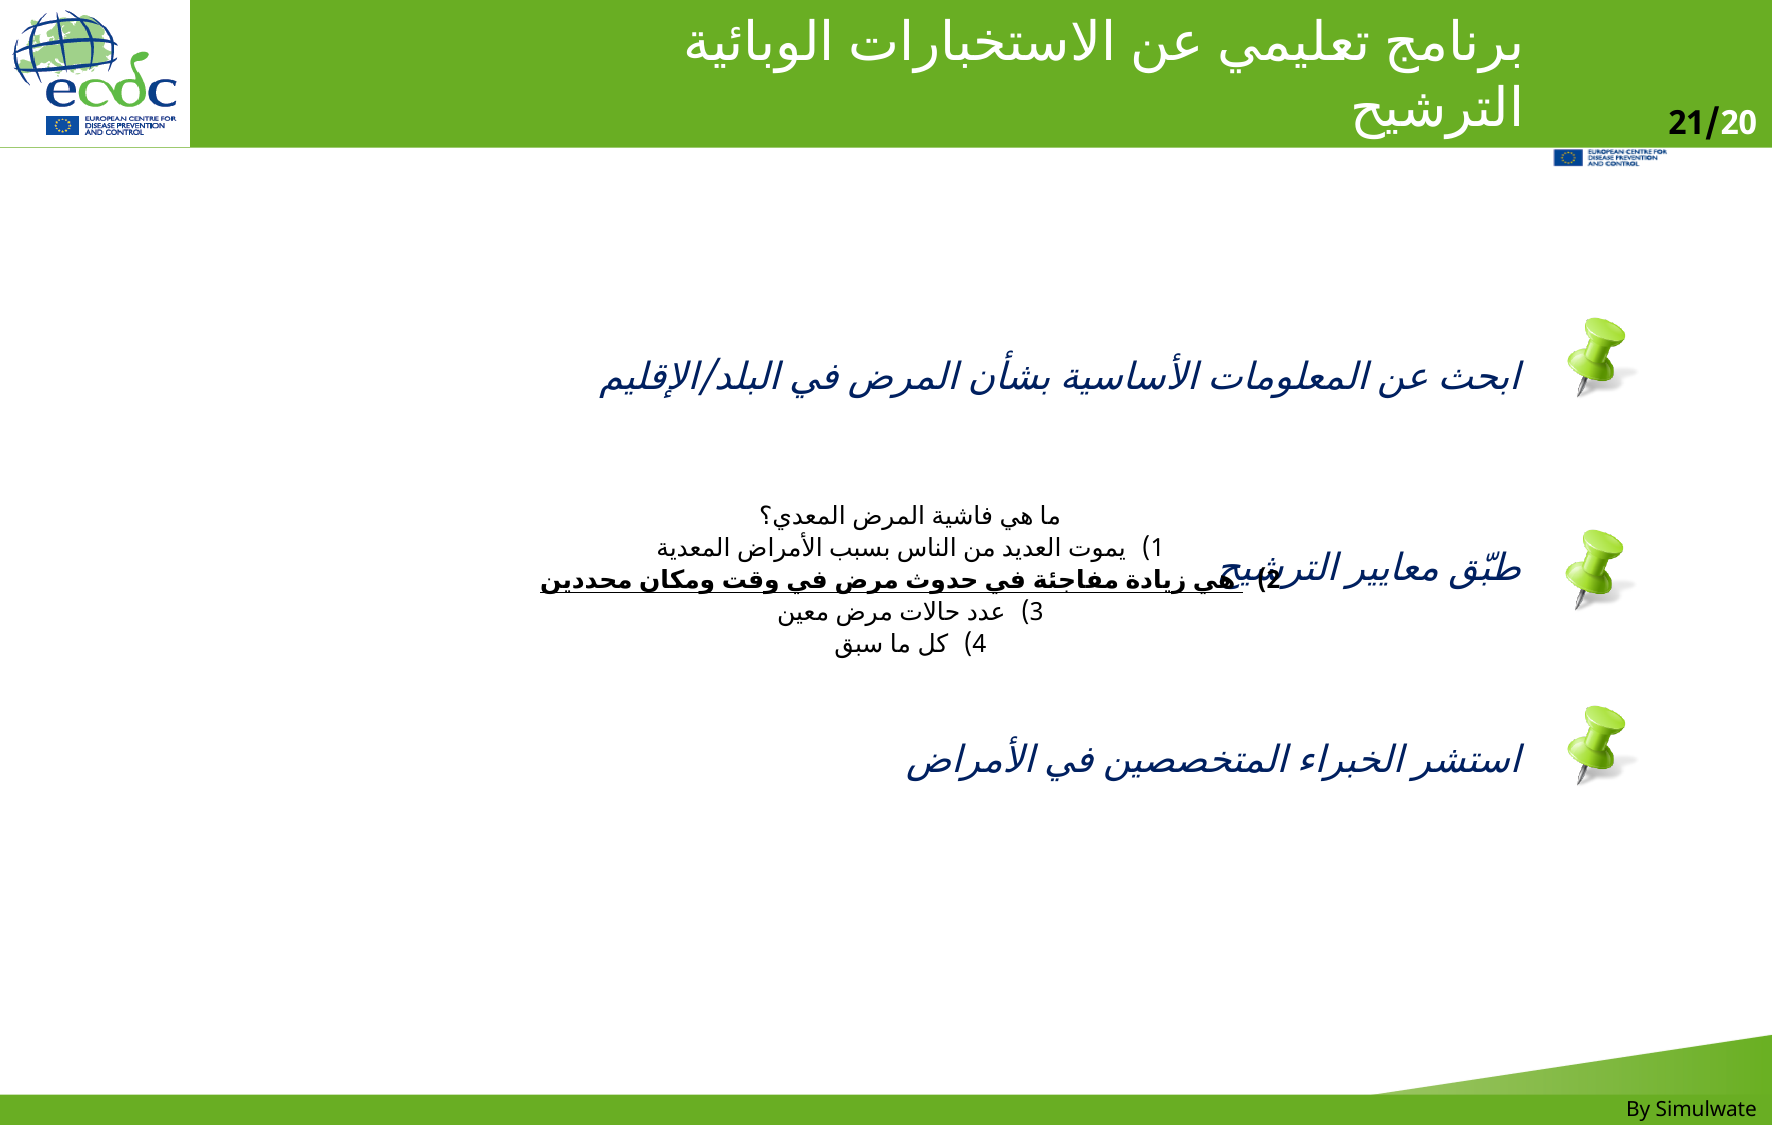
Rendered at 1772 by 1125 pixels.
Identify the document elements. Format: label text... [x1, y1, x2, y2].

picture [0, 0, 190, 147]
picture [0, 148, 1772, 1094]
text_box ما هي فاشية المرض المعدي؟ يموت العديد من الناس بسبب الأمراض المعدية هي زيادة مفاجئة في حدوث مرض في وقت ومكان محددين عدد حالات مرض معين كل ما سبق [238, 495, 1582, 793]
text_box ابحث عن المعلومات الأساسية بشأن المرض في البلد/الإقليم طبّق معايير الترشيح استشر الخبراء المتخصصين في الأمراض [273, 349, 1536, 495]
